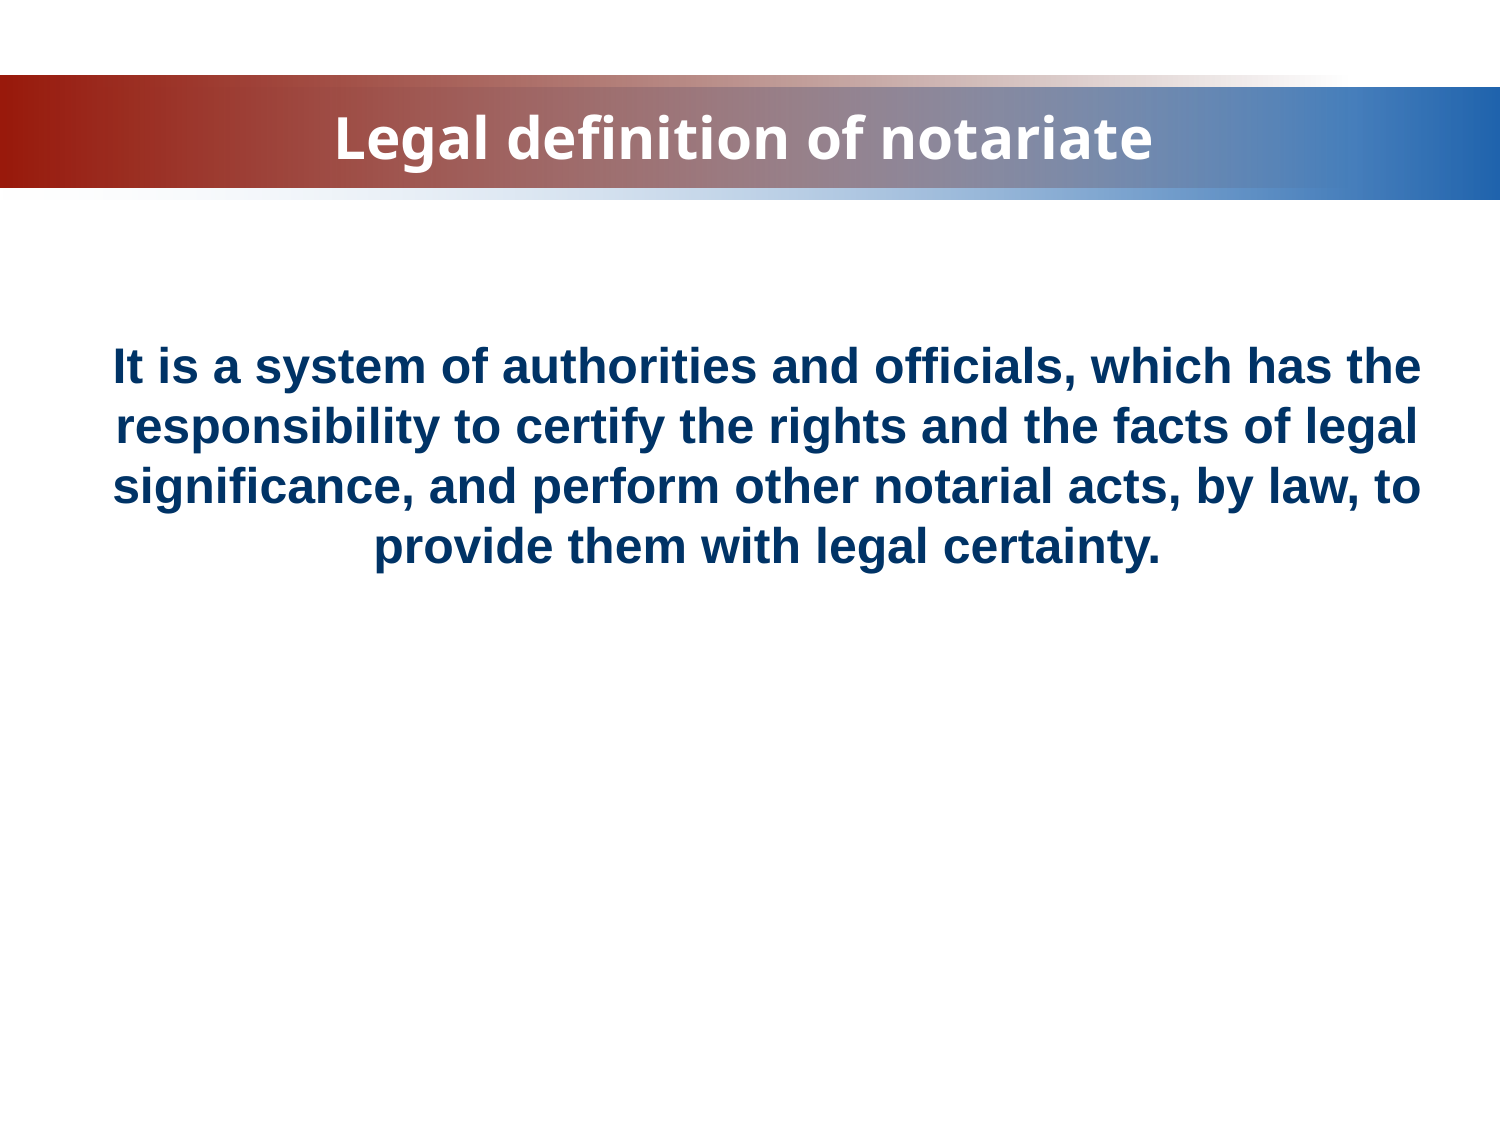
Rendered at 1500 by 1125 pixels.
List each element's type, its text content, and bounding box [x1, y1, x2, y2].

title Legal definition of notariate [137, 89, 1350, 183]
text_box It is a system of authorities and officials, which has the responsibility to certify the rights and the facts of legal significance, and perform other notarial acts, by law, to provide them with legal certainty. [88, 326, 1447, 581]
